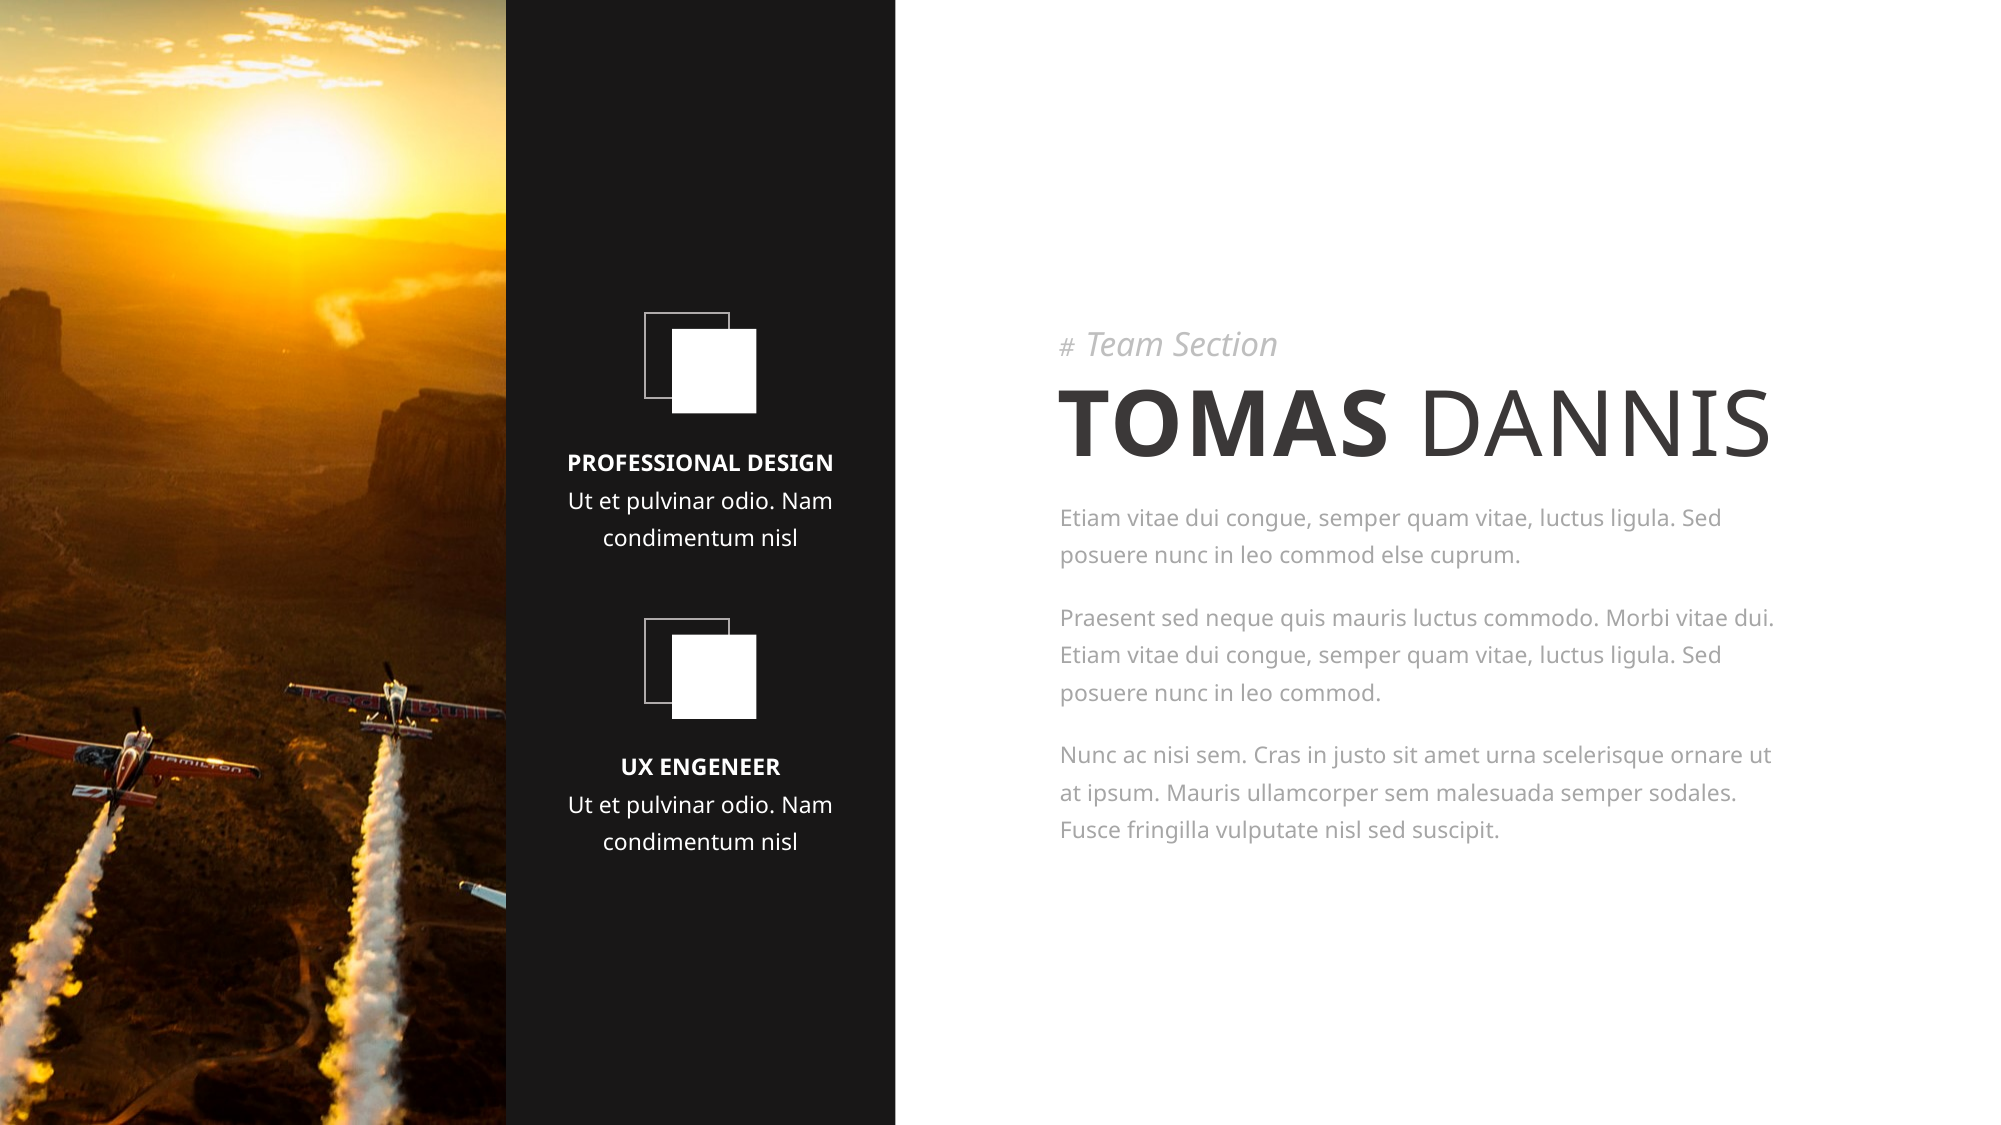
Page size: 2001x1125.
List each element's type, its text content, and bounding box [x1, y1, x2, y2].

text_box [644, 618, 730, 704]
text_box [506, 0, 896, 1125]
text_box # Team Section [1043, 319, 1693, 382]
text_box PROFESSIONAL DESIGN Ut et pulvinar odio. Nam condimentum nisl [551, 433, 850, 621]
picture [0, 0, 506, 1125]
text_box TOMAS DANNIS [1042, 357, 2000, 482]
text_box [671, 328, 758, 414]
text_box [671, 634, 758, 720]
text_box Etiam vitae dui congue, semper quam vitae, luctus ligula. Sed posuere nunc in leo commod else cuprum. Praesent sed neque quis mauris luctus commodo. Morbi vitae dui. Etiam vitae dui congue, semper quam vitae, luctus ligula. Sed posuere nunc in leo commod. Nunc ac nisi sem. Cras in justo sit amet urna scelerisque ornare ut at ipsum. Mauris ullamcorper sem malesuada semper sodales. Fusce fringilla vulputate nisl sed suscipit. [1044, 487, 1804, 985]
text_box [644, 312, 730, 399]
text_box UX ENGENEER Ut et pulvinar odio. Nam condimentum nisl [551, 737, 850, 925]
